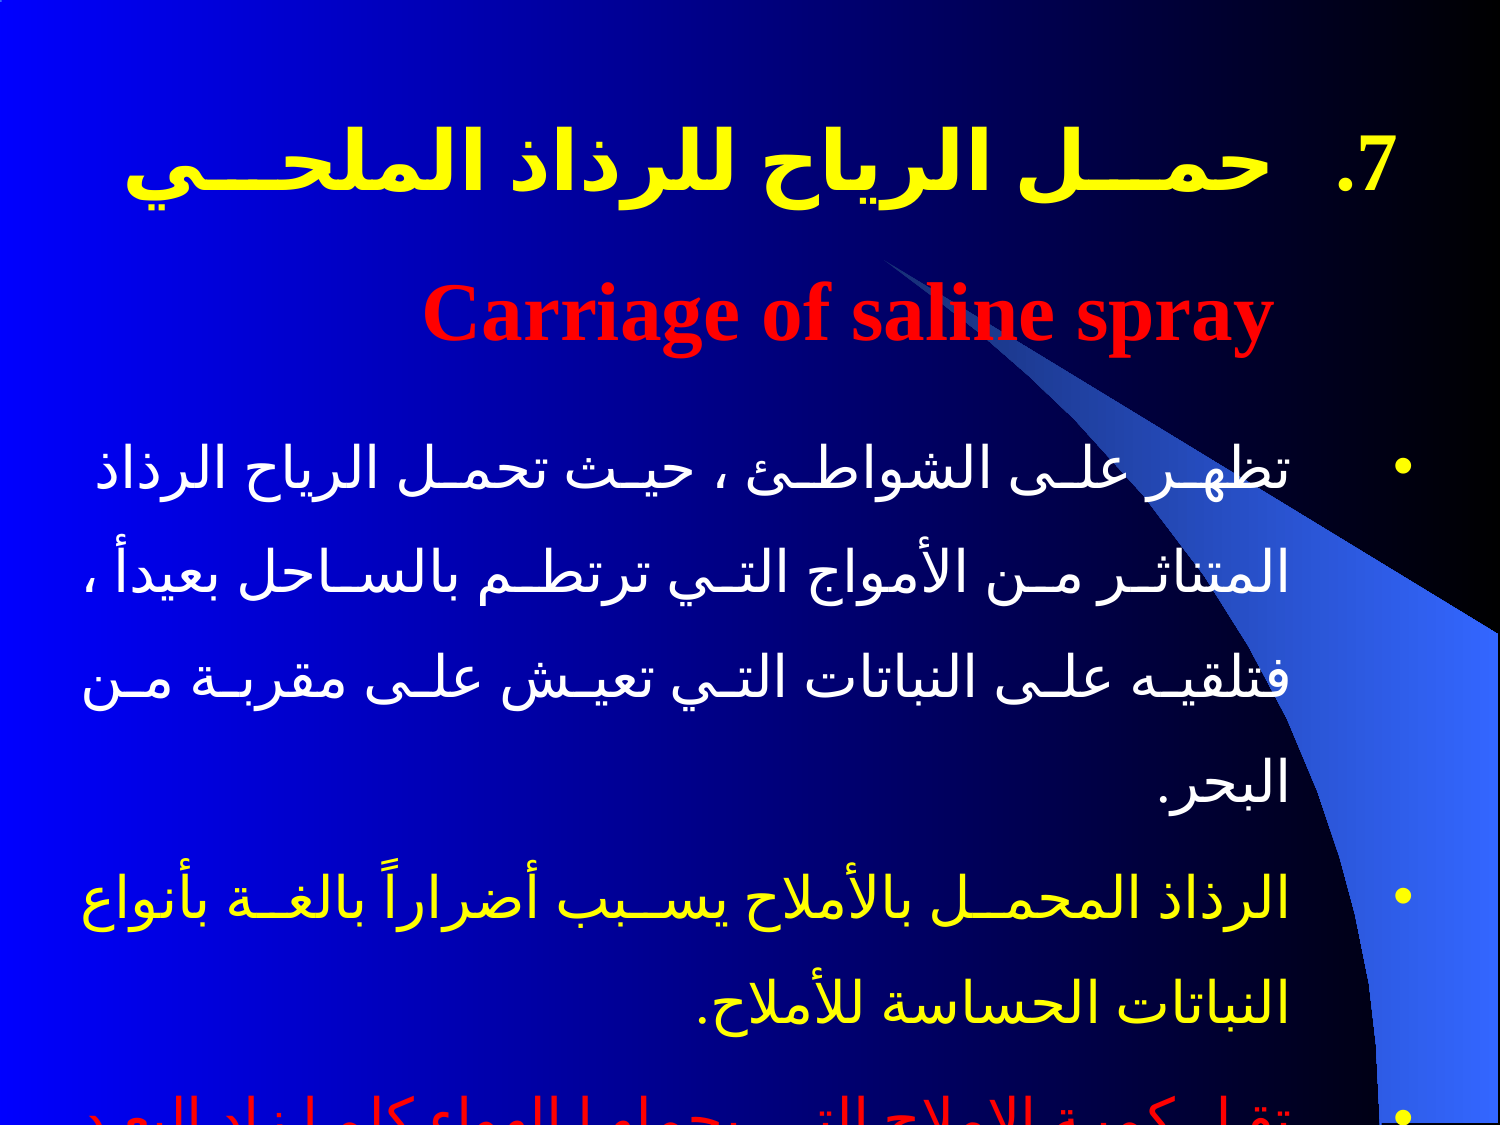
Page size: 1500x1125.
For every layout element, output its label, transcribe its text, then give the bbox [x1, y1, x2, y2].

list تظهر على الشواطئ ، حيث تحمل الرياح الرذاذ المتناثر من الأمواج التي ترتطم بالساحل بعيدأ ، فتلقيه على النباتات التي تعيش على مقربة من البحر. الرذاذ المحمل بالأملاح يسبب أضراراً بالغة بأنواع النباتات الحساسة للأملاح. تقل كمية الاملاح التي يحملها الهواء كلما زاد البعد عن الساحل. [49, 387, 1445, 1125]
text_box حمل الرياح للرذاذ الملحي Carriage of saline spray [87, 49, 1413, 365]
